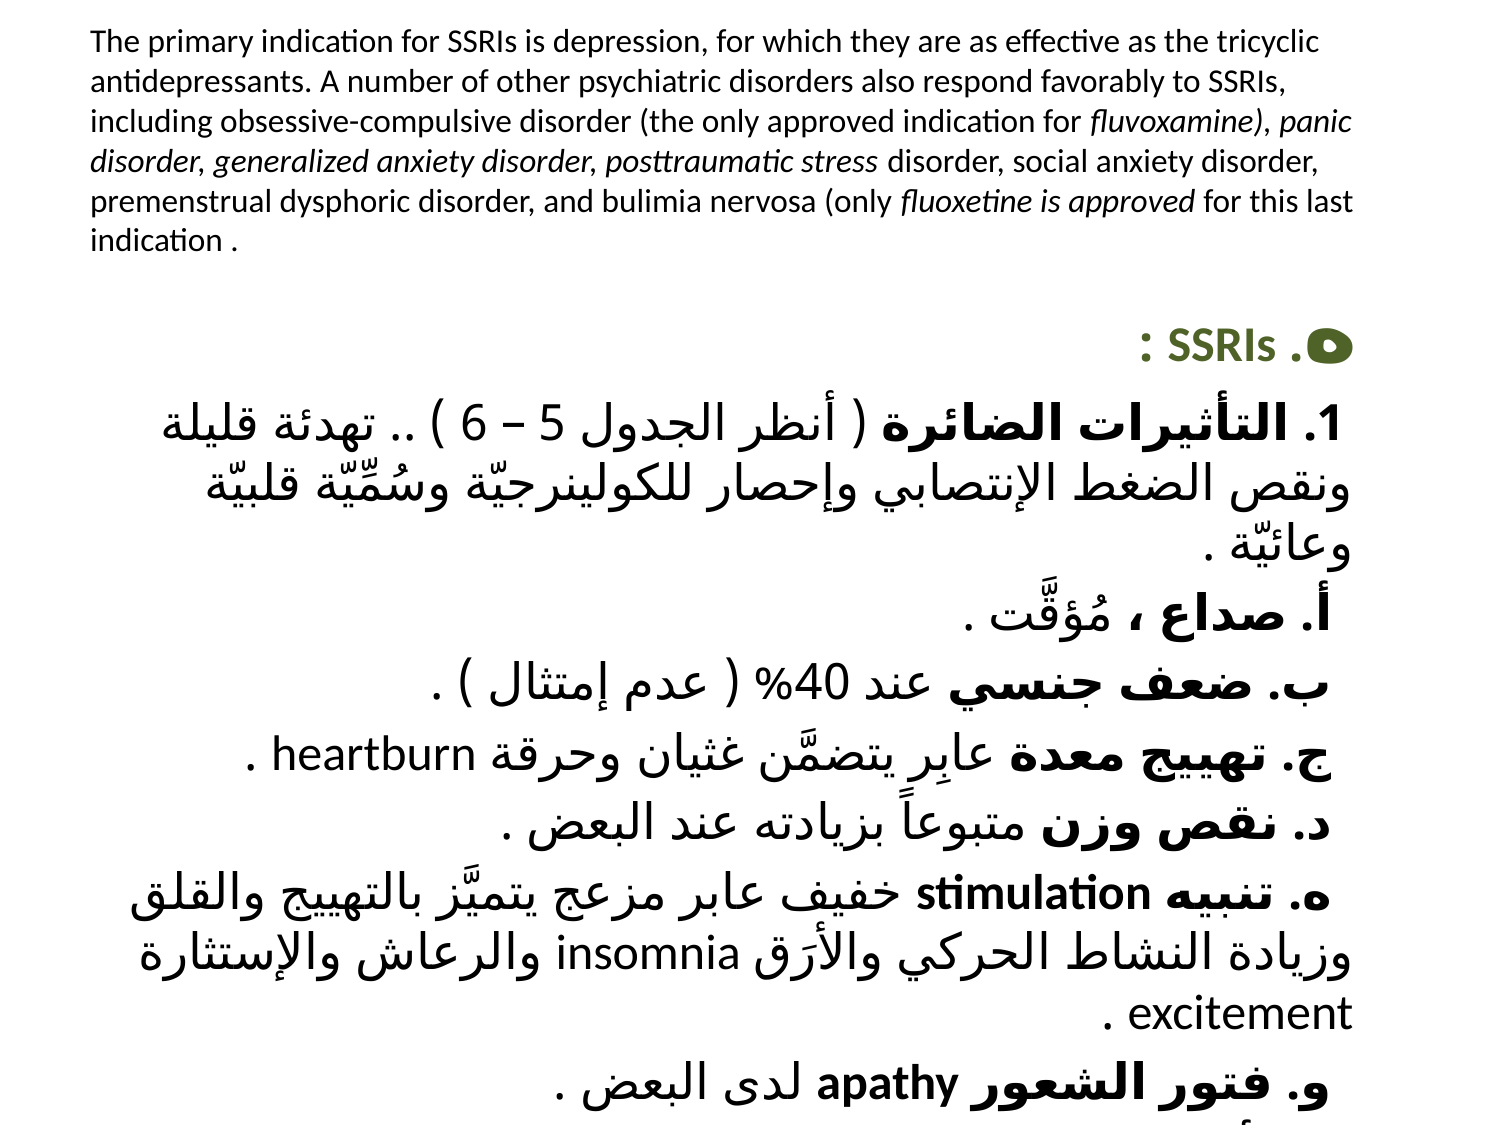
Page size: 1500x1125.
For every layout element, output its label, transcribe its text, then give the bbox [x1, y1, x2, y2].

list ه. SSRIs : 1. التأثيرات الضائرة ( أنظر الجدول 5 – 6 ) .. تهدئة قليلة ونقص الضغط الإنتصابي وإحصار للكولينرجيّة وسُمِّيّة قلبيّة وعائيّة . أ. صداع ، مُؤقَّت . ب. ضعف جنسي عند 40% ( عدم إمتثال ) . ج. تهييج معدة عابِر يتضمَّن غثيان وحرقة heartburn . د. نقص وزن متبوعاً بزيادته عند البعض . ه. تنبيه stimulation خفيف عابر مزعج يتميَّز بالتهييج والقلق وزيادة النشاط الحركي والأرَق insomnia والرعاش والإستثارة excitement . و. فتور الشعور apathy لدى البعض . ز. تأثيرات الإنقطاع / الإرتداد rebound / discontinuation effects مشابهة لتلك للـ TCAs تحدُث أكثَر مع الـ paroxetine . [75, 262, 1425, 1005]
title The primary indication for SSRIs is depression, for which they are as effective as the tricyclic antidepressants. A number of other psychiatric disorders also respond favorably to SSRIs, including obsessive-compulsive disorder (the only approved indication for fluvoxamine), panic disorder, generalized anxiety disorder, posttraumatic stress disorder, social anxiety disorder, premenstrual dysphoric disorder, and bulimia nervosa (only fluoxetine is approved for this last indication . [75, 45, 1425, 233]
